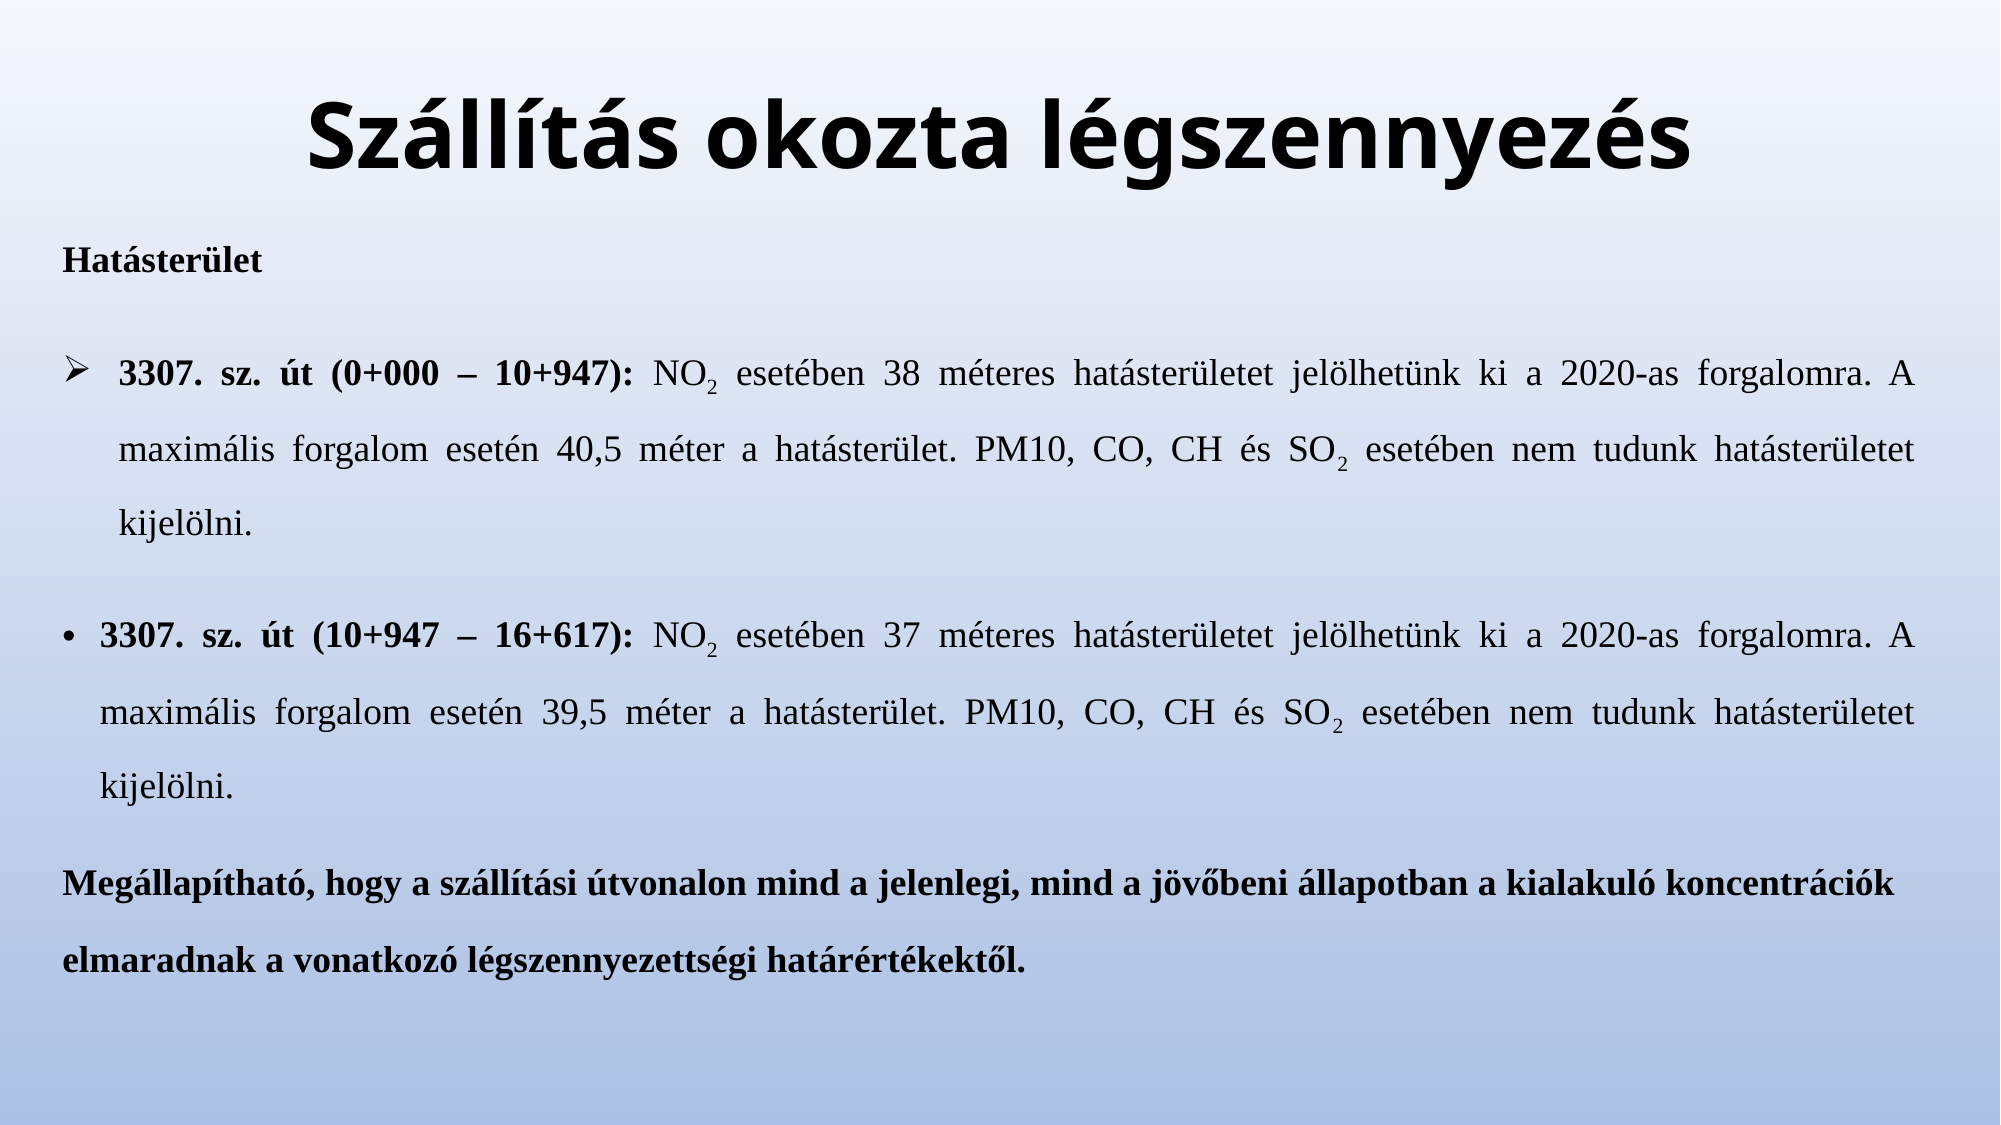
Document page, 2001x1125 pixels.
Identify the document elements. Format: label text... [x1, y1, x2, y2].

list Hatásterület 3307. sz. út (0+000 – 10+947): NO2 esetében 38 méteres hatásterületet jelölhetünk ki a 2020-as forgalomra. A maximális forgalom esetén 40,5 méter a hatásterület. PM10, CO, CH és SO2 esetében nem tudunk hatásterületet kijelölni. 3307. sz. út (10+947 – 16+617): NO2 esetében 37 méteres hatásterületet jelölhetünk ki a 2020-as forgalomra. A maximális forgalom esetén 39,5 méter a hatásterület. PM10, CO, CH és SO2 esetében nem tudunk hatásterületet kijelölni. Megállapítható, hogy a szállítási útvonalon mind a jelenlegi, mind a jövőbeni állapotban a kialakuló koncentrációk elmaradnak a vonatkozó légszennyezettségi határértékektől. [47, 205, 1931, 1066]
title Szállítás okozta légszennyezés [137, 59, 1863, 205]
